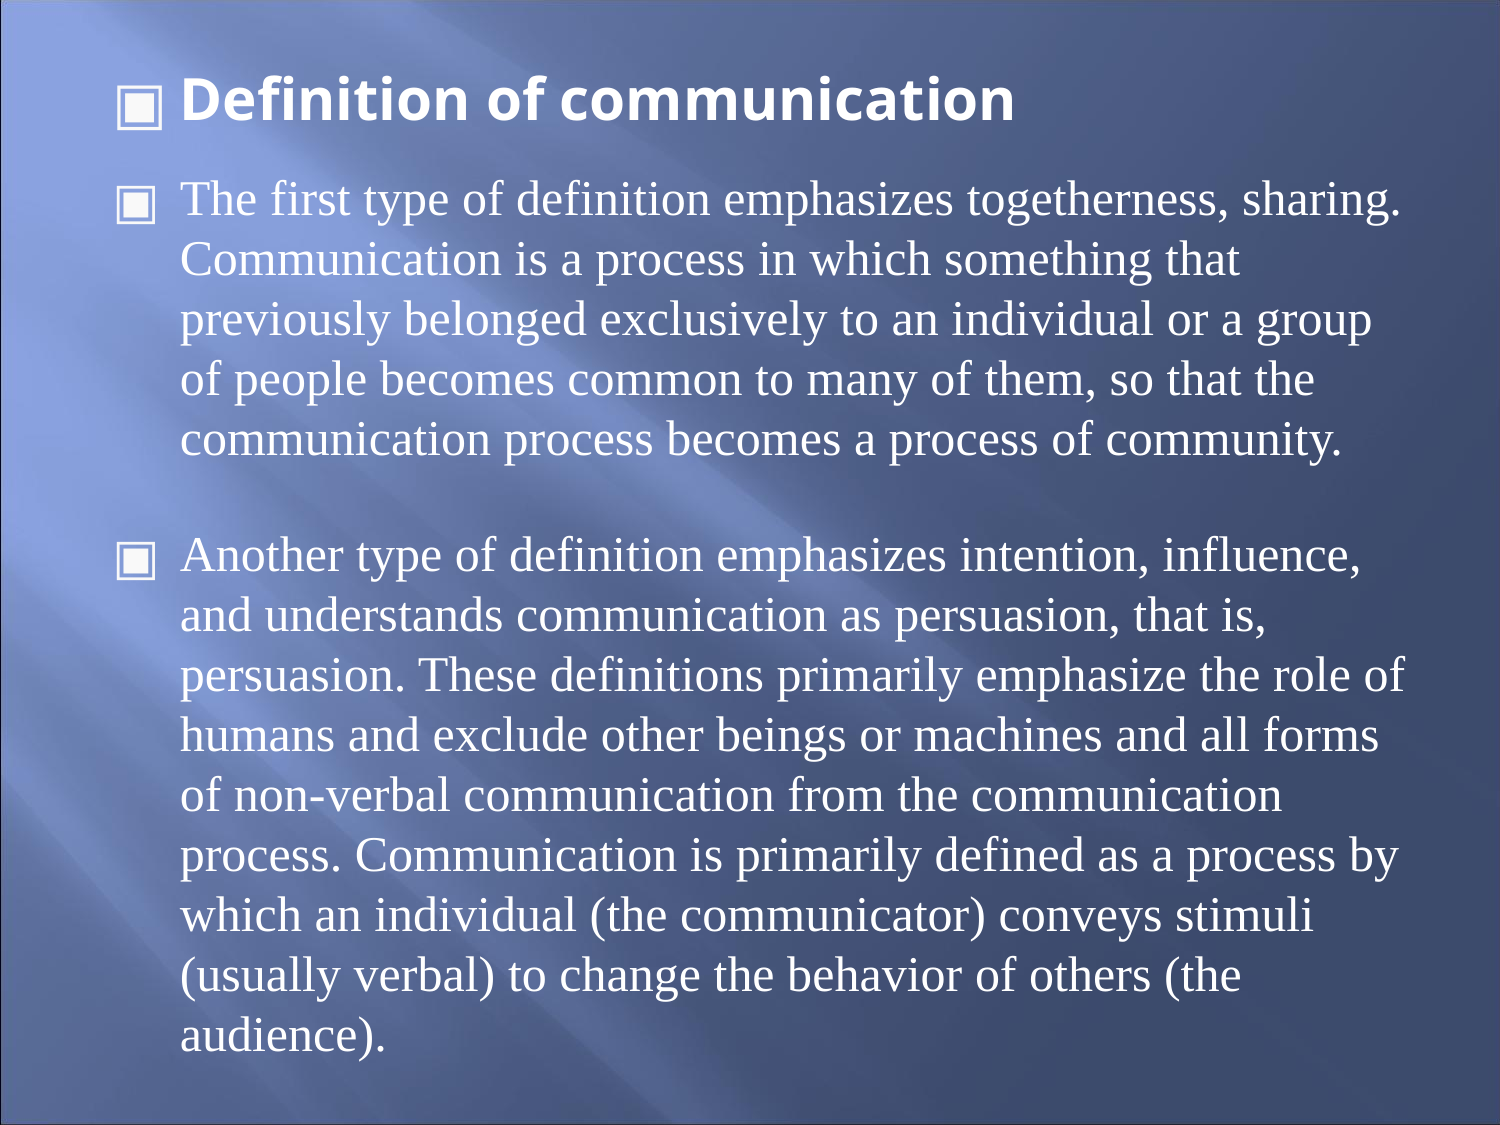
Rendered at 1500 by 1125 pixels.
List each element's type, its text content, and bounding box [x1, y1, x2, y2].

list Definition of communication The first type of definition emphasizes togetherness, sharing. Communication is a process in which something that previously belonged exclusively to an individual or a group of people becomes common to many of them, so that the communication process becomes a process of community. Another type of definition emphasizes intention, influence, and understands communication as persuasion, that is, persuasion. These definitions primarily emphasize the role of humans and exclude other beings or machines and all forms of non-verbal communication from the communication process. Communication is primarily defined as a process by which an individual (the communicator) conveys stimuli (usually verbal) to change the behavior of others (the audience). [75, 54, 1425, 828]
picture [0, 0, 1500, 1125]
